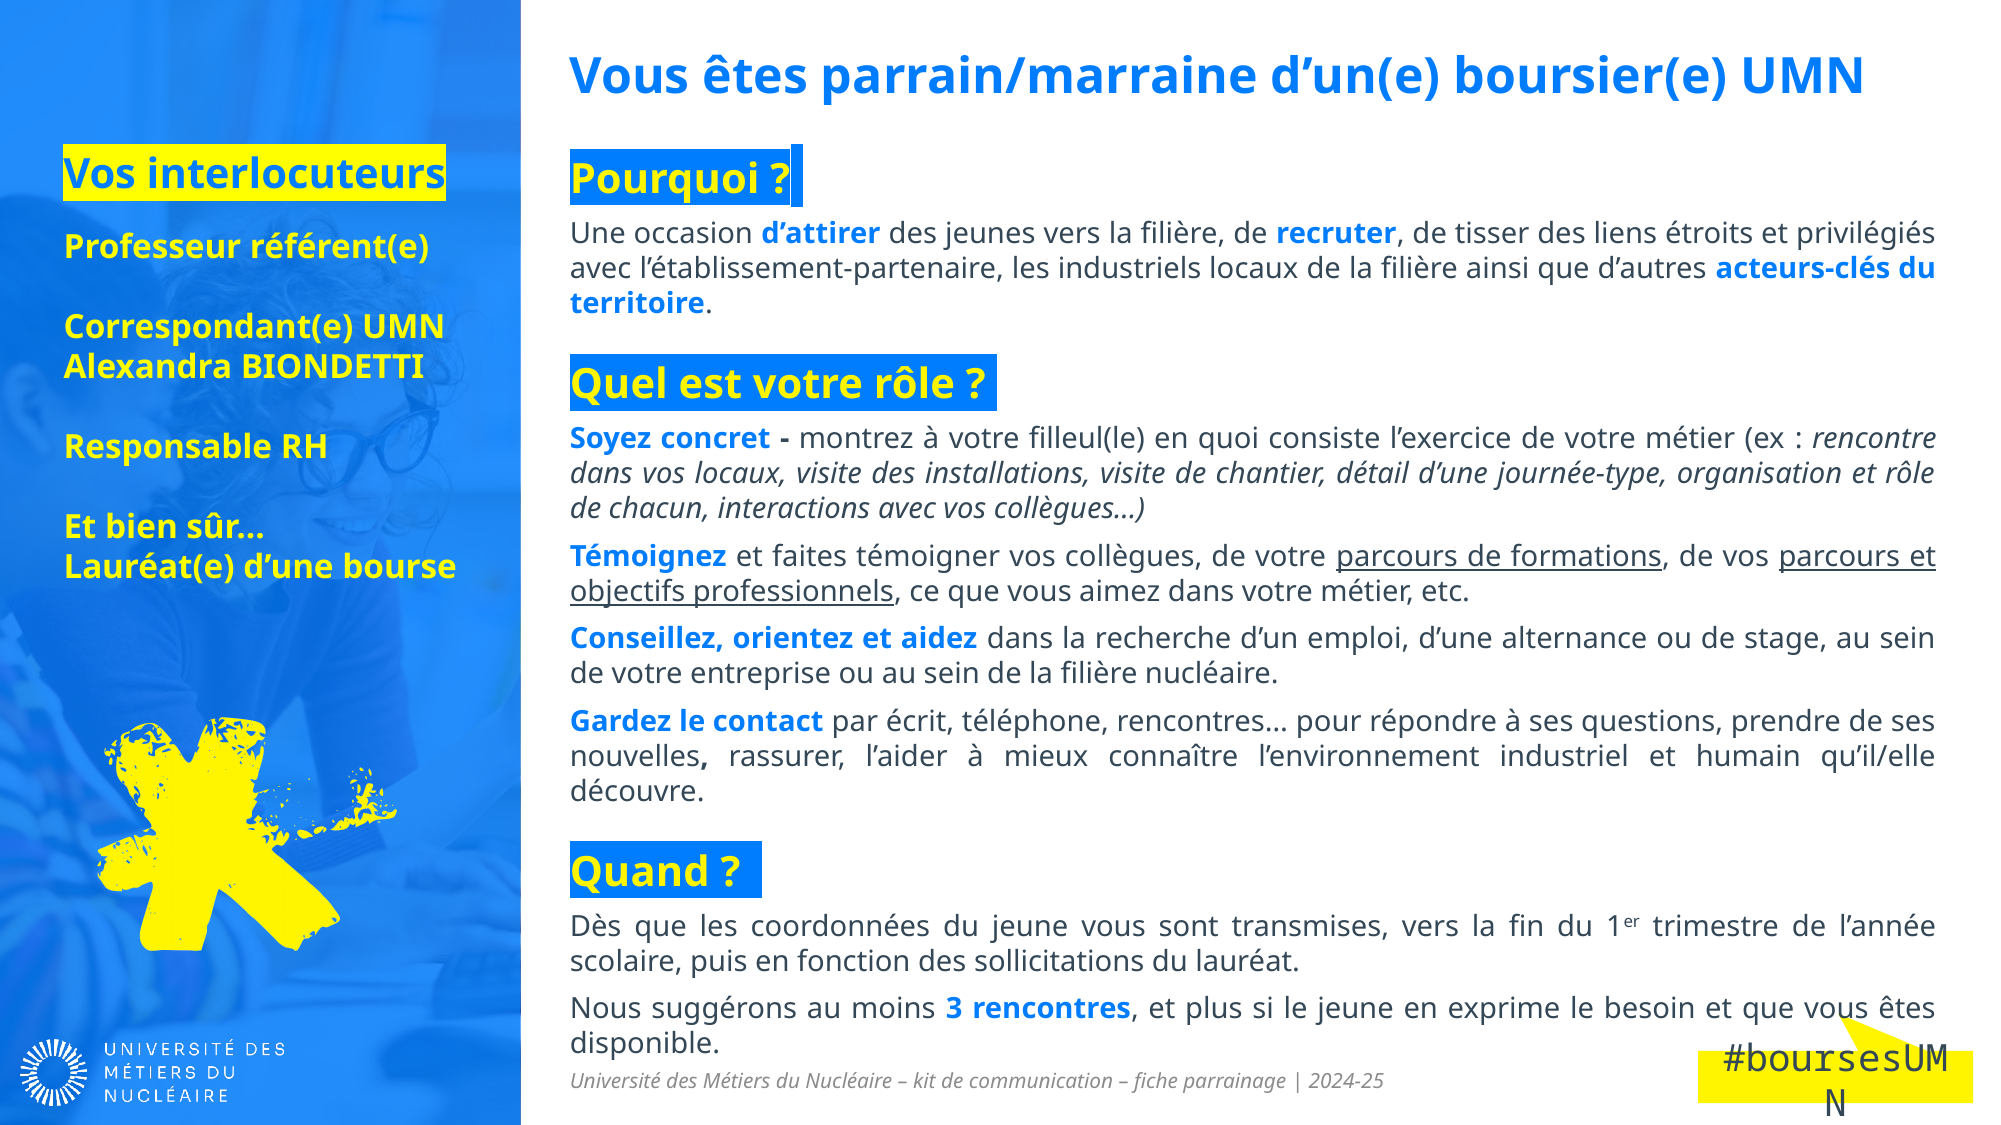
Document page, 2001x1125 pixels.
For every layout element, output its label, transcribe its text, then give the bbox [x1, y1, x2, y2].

footer Université des Métiers du Nucléaire – kit de communication – fiche parrainage | 2024-25 [554, 1067, 1928, 1104]
picture [0, 0, 521, 1125]
text_box Vous êtes parrain/marraine d’un(e) boursier(e) UMN [554, 35, 1987, 111]
text_box Pourquoi ? Une occasion d’attirer des jeunes vers la filière, de recruter, de tisser des liens étroits et privilégiés avec l’établissement-partenaire, les industriels locaux de la filière ainsi que d’autres acteurs-clés du territoire. Quel est votre rôle ? Soyez concret - montrez à votre filleul(le) en quoi consiste l’exercice de votre métier (ex : rencontre dans vos locaux, visite des installations, visite de chantier, détail d’une journée-type, organisation et rôle de chacun, interactions avec vos collègues…) Témoignez et faites témoigner vos collègues, de votre parcours de formations, de vos parcours et objectifs professionnels, ce que vous aimez dans votre métier, etc. Conseillez, orientez et aidez dans la recherche d’un emploi, d’une alternance ou de stage, au sein de votre entreprise ou au sein de la filière nucléaire. Gardez le contact par écrit, téléphone, rencontres… pour répondre à ses questions, prendre de ses nouvelles, rassurer, l’aider à mieux connaître l’environnement industriel et humain qu’il/elle découvre. Quand ? Dès que les coordonnées du jeune vous sont transmises, vers la fin du 1er trimestre de l’année scolaire, puis en fonction des sollicitations du lauréat. Nous suggérons au moins 3 rencontres, et plus si le jeune en exprime le besoin et que vous êtes disponible. [554, 139, 1952, 1067]
